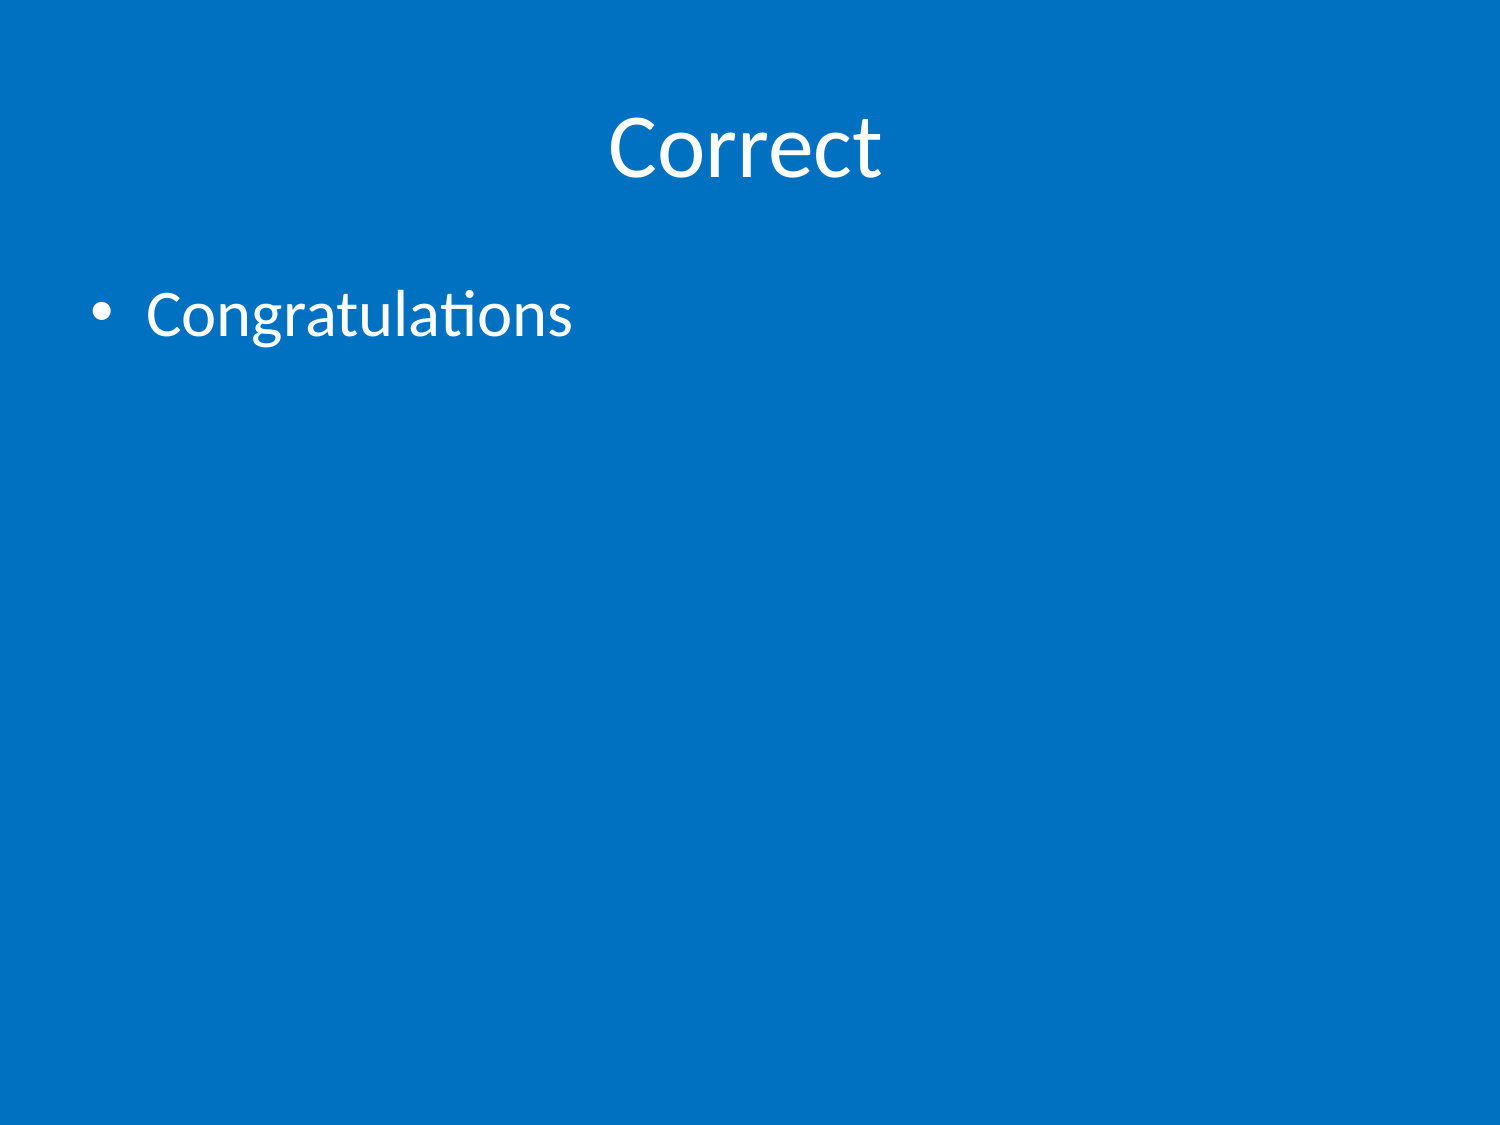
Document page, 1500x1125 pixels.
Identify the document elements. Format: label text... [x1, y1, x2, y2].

title Correct [75, 50, 1438, 233]
list Congratulations [75, 262, 1425, 1005]
